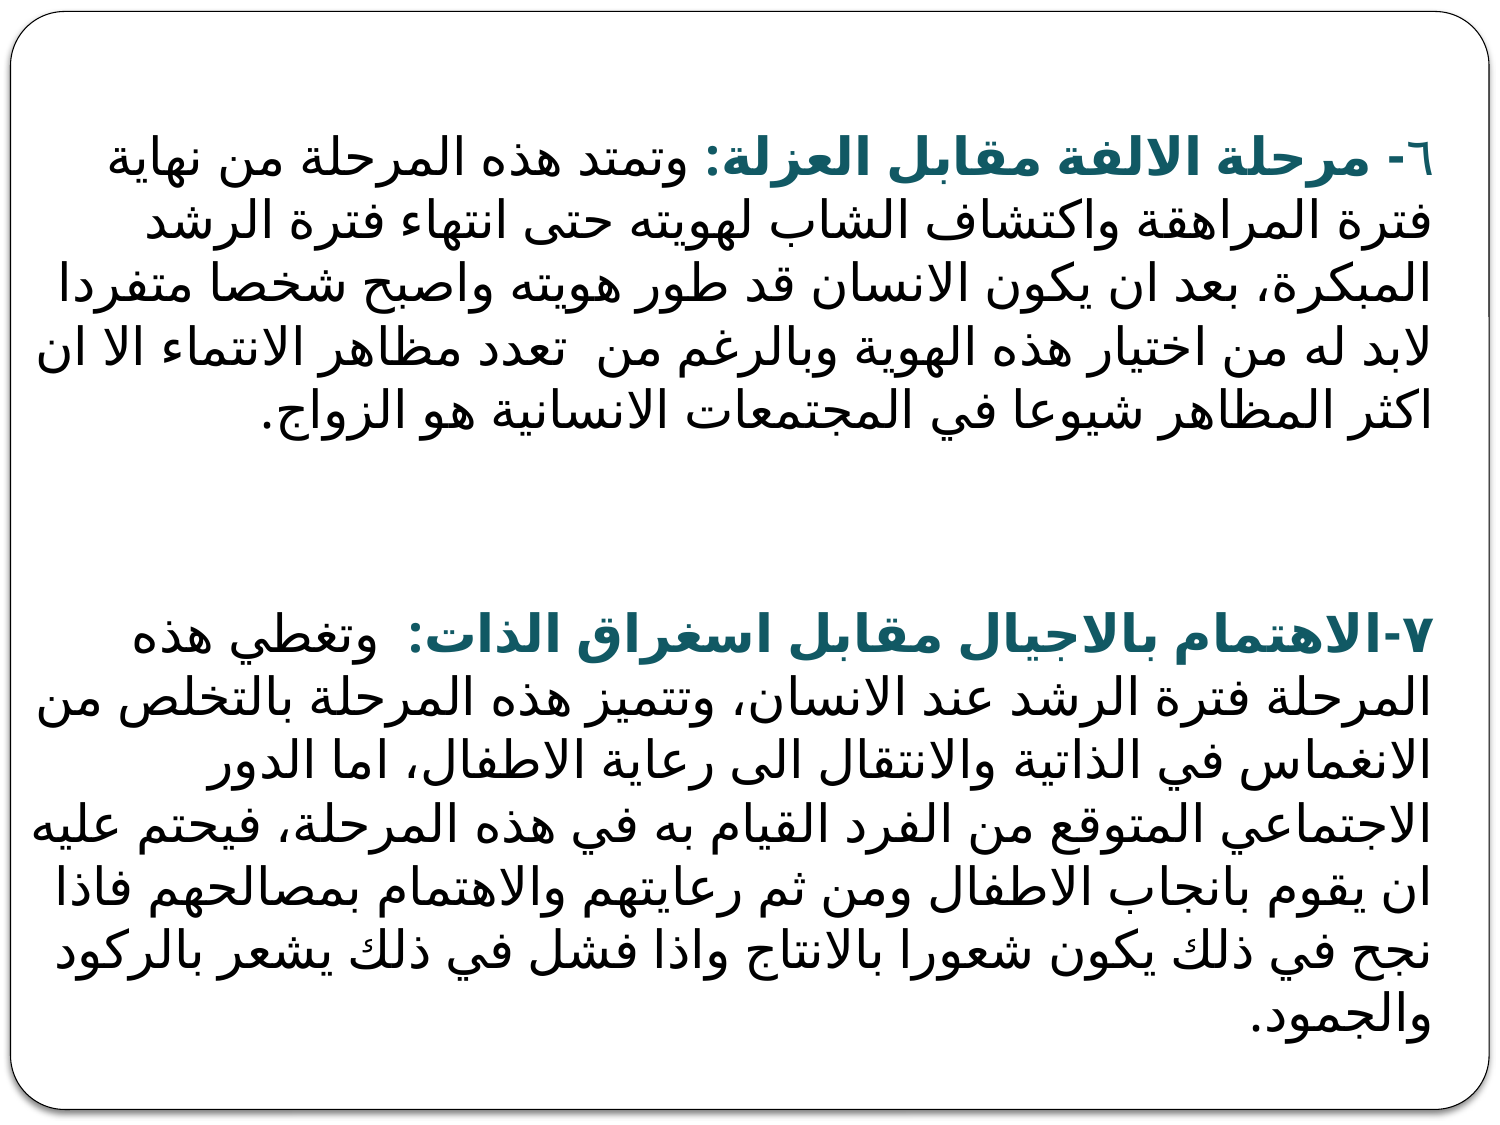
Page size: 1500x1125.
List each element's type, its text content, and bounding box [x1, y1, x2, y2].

list ٦- مرحلة الالفة مقابل العزلة: وتمتد هذه المرحلة من نهاية فترة المراهقة واكتشاف الشاب لهويته حتى انتهاء فترة الرشد المبكرة، بعد ان يكون الانسان قد طور هويته واصبح شخصا متفردا لابد له من اختيار هذه الهوية وبالرغم من تعدد مظاهر الانتماء الا ان اكثر المظاهر شيوعا في المجتمعات الانسانية هو الزواج. ٧-الاهتمام بالاجيال مقابل اسغراق الذات: وتغطي هذه المرحلة فترة الرشد عند الانسان، وتتميز هذه المرحلة بالتخلص من الانغماس في الذاتية والانتقال الى رعاية الاطفال، اما الدور الاجتماعي المتوقع من الفرد القيام به في هذه المرحلة، فيحتم عليه ان يقوم بانجاب الاطفال ومن ثم رعايتهم والاهتمام بمصالحهم فاذا نجح في ذلك يكون شعورا بالانتاج واذا فشل في ذلك يشعر بالركود والجمود. [0, 115, 1450, 1063]
